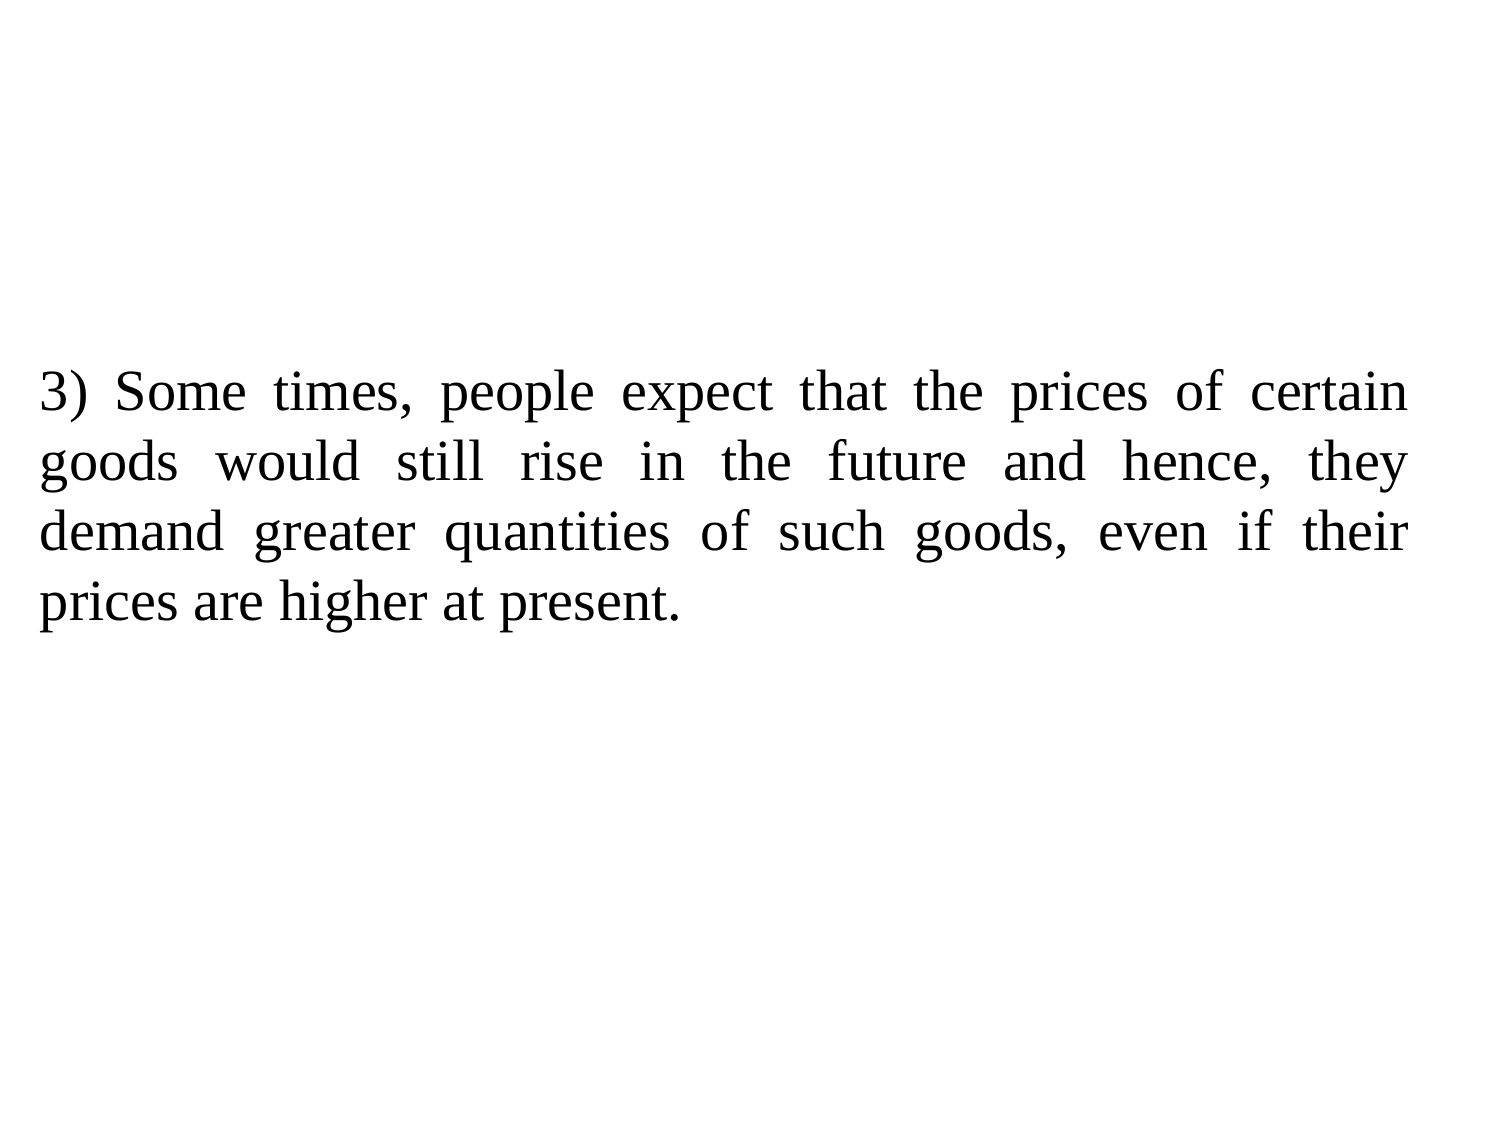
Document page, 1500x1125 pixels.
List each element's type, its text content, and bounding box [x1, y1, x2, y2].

list 3) Some times, people expect that the prices of certain goods would still rise in the future and hence, they demand greater quantities of such goods, even if their prices are higher at present. [24, 275, 1425, 750]
